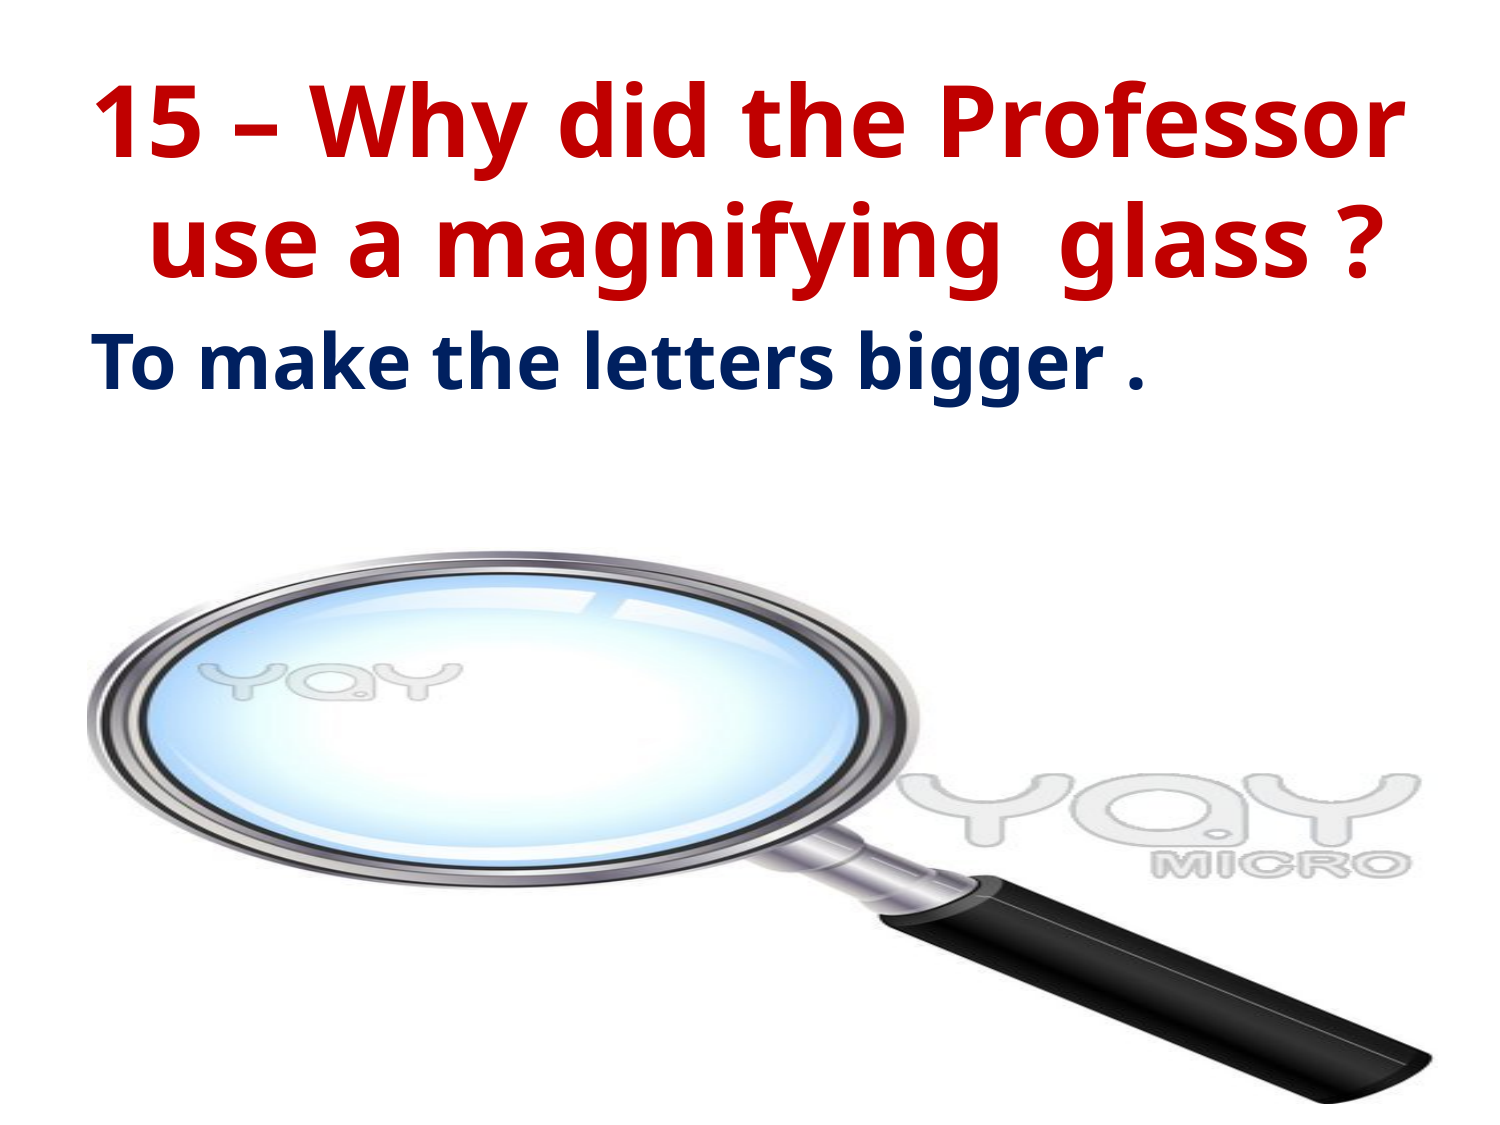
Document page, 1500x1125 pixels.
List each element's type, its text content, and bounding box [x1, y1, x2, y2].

picture [87, 547, 1438, 1104]
list 15 – Why did the Professor use a magnifying glass ? To make the letters bigger . [75, 50, 1425, 1005]
